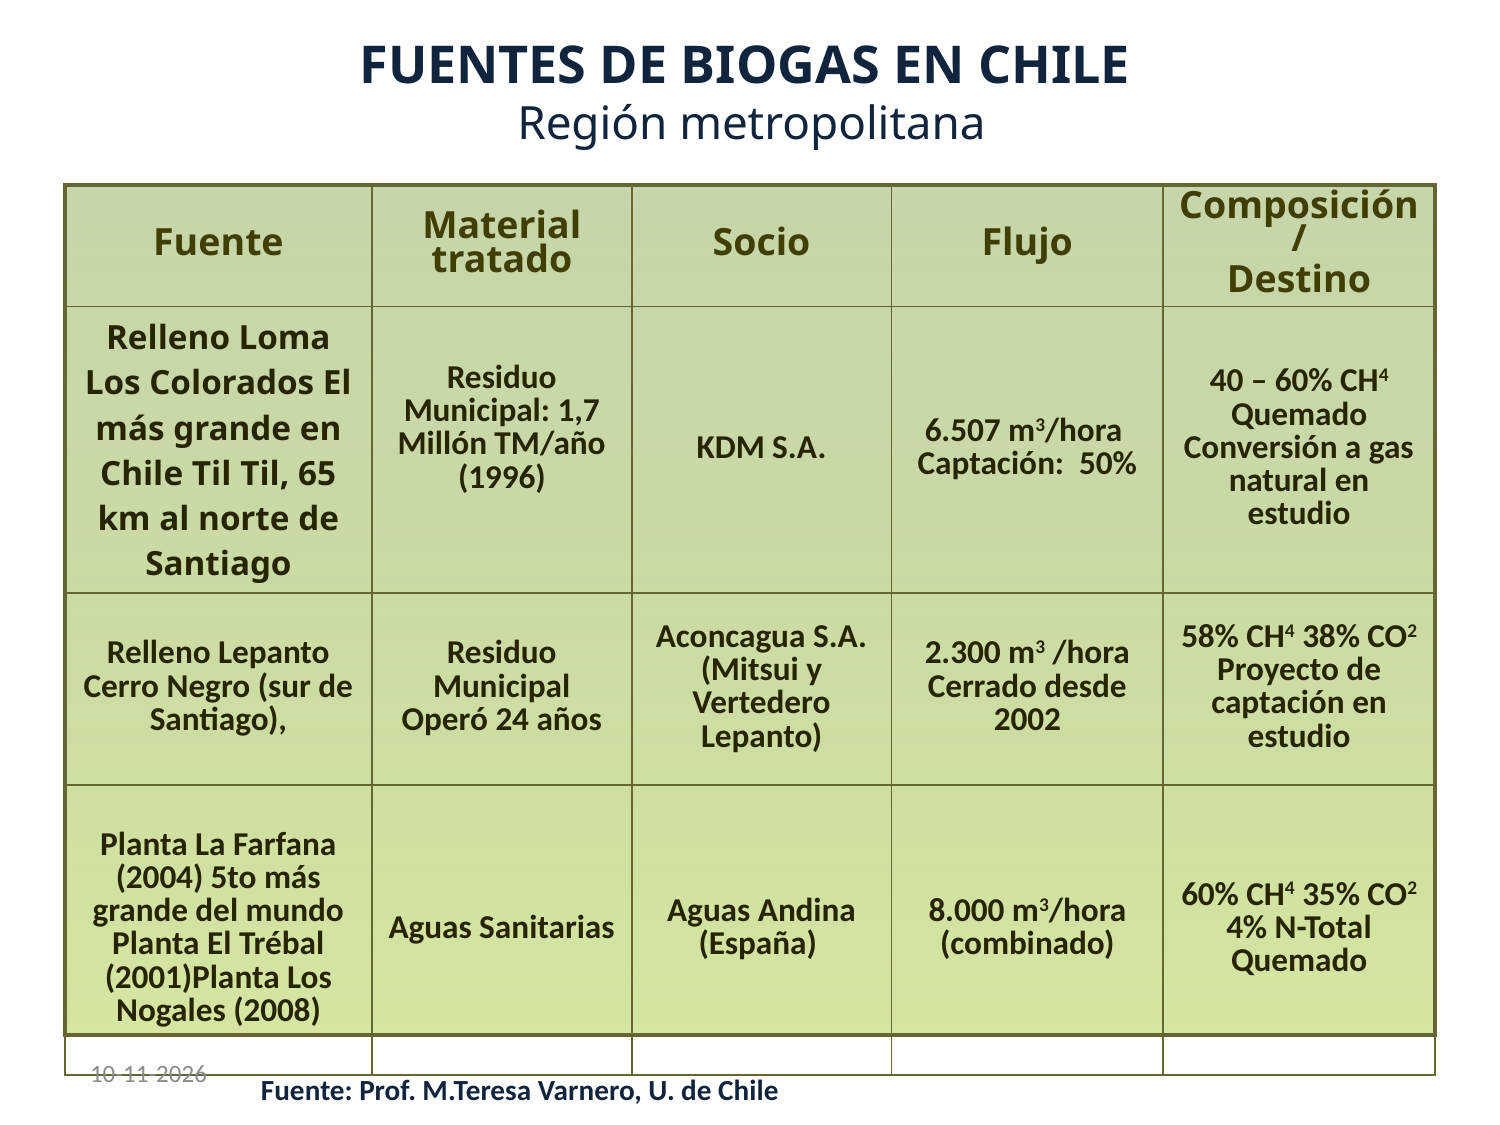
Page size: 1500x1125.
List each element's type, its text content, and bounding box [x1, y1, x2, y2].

table_cell Residuo Municipal Operó 24 años [373, 594, 631, 784]
table_cell KDM S.A. [633, 307, 891, 592]
table_cell 8.000 m3/hora (combinado) [892, 786, 1162, 1064]
table_cell 6.507 m3/hora Captación: 50% [892, 307, 1162, 592]
table_cell Relleno Lepanto Cerro Negro (sur de Santiago), [66, 594, 371, 784]
table_header Material tratado [373, 185, 631, 306]
table_header Flujo [892, 185, 1162, 306]
table_cell 60% CH4 35% CO2 4% N-Total Quemado [1164, 786, 1434, 1074]
table_cell 2.300 m3 /hora Cerrado desde 2002 [892, 594, 1162, 784]
table_cell 40 – 60% CH4 Quemado Conversión a gas natural en estudio [1164, 307, 1434, 592]
table_cell 58% CH4 38% CO2 Proyecto de captación en estudio [1164, 594, 1434, 784]
table_cell Aconcagua S.A. (Mitsui y Vertedero Lepanto) [633, 594, 891, 784]
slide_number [75, 1042, 425, 1103]
table_header Socio [633, 185, 891, 306]
table_cell Aguas Andina (España) [633, 786, 891, 1064]
table_header Fuente [66, 185, 371, 306]
table_header Composición/ Destino [1164, 185, 1434, 306]
table_cell Relleno Loma Los Colorados El más grande en Chile Til Til, 65 km al norte de Santiago [66, 307, 371, 592]
table_cell Aguas Sanitarias [373, 786, 631, 1064]
table_cell Planta La Farfana (2004) 5to más grande del mundo Planta El Trébal (2001)Planta Los Nogales (2008) [66, 786, 371, 1074]
text_box Fuente: Prof. M.Teresa Varnero, U. de Chile [246, 1064, 1231, 1114]
text_box FUENTES DE BIOGAS EN CHILE Región metropolitana [76, 30, 1427, 150]
table_cell Residuo Municipal: 1,7 Millón TM/año (1996) [373, 307, 631, 592]
